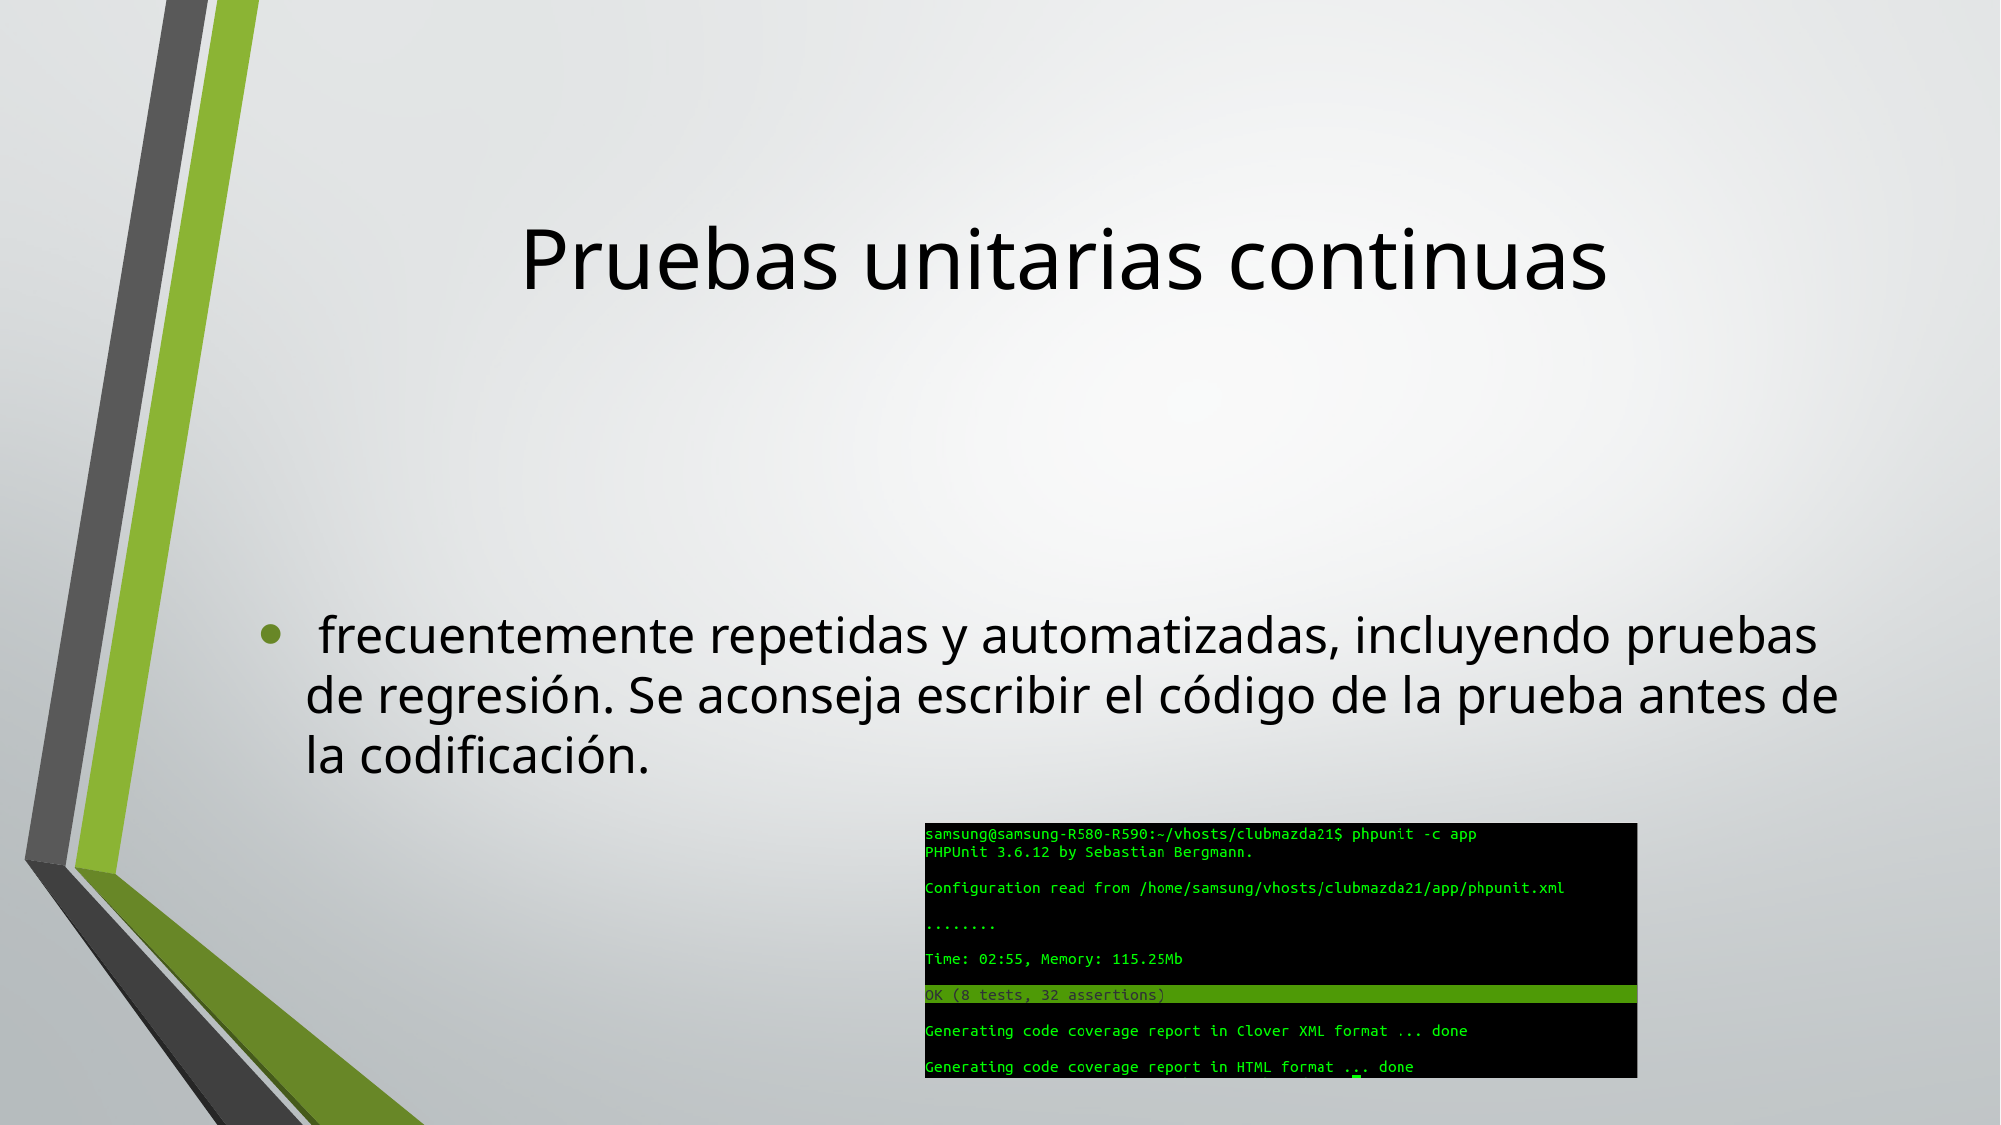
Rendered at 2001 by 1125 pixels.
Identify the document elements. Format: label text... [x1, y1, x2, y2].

list frecuentemente repetidas y automatizadas, incluyendo pruebas de regresión. Se aconseja escribir el código de la prueba antes de la codificación. [243, 437, 1887, 950]
picture [925, 822, 1638, 1078]
title Pruebas unitarias continuas [243, 112, 1887, 400]
